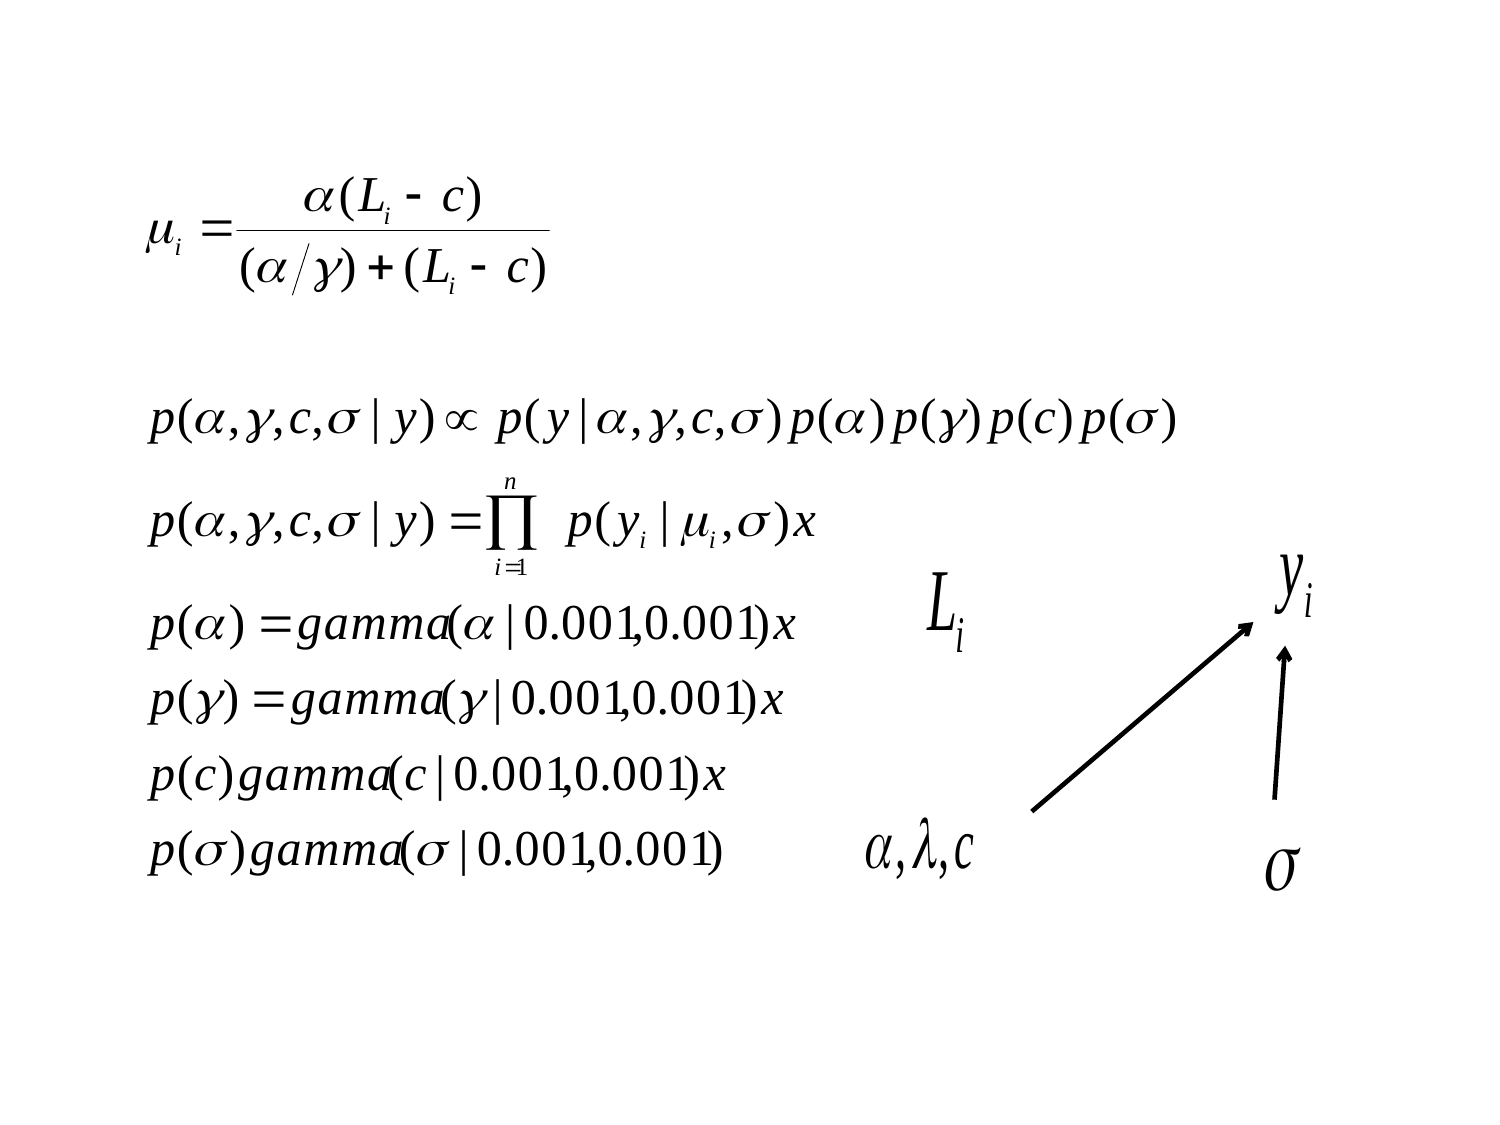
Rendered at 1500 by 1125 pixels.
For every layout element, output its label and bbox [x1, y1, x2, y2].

text_box [859, 506, 1326, 913]
text_box [137, 162, 1186, 963]
